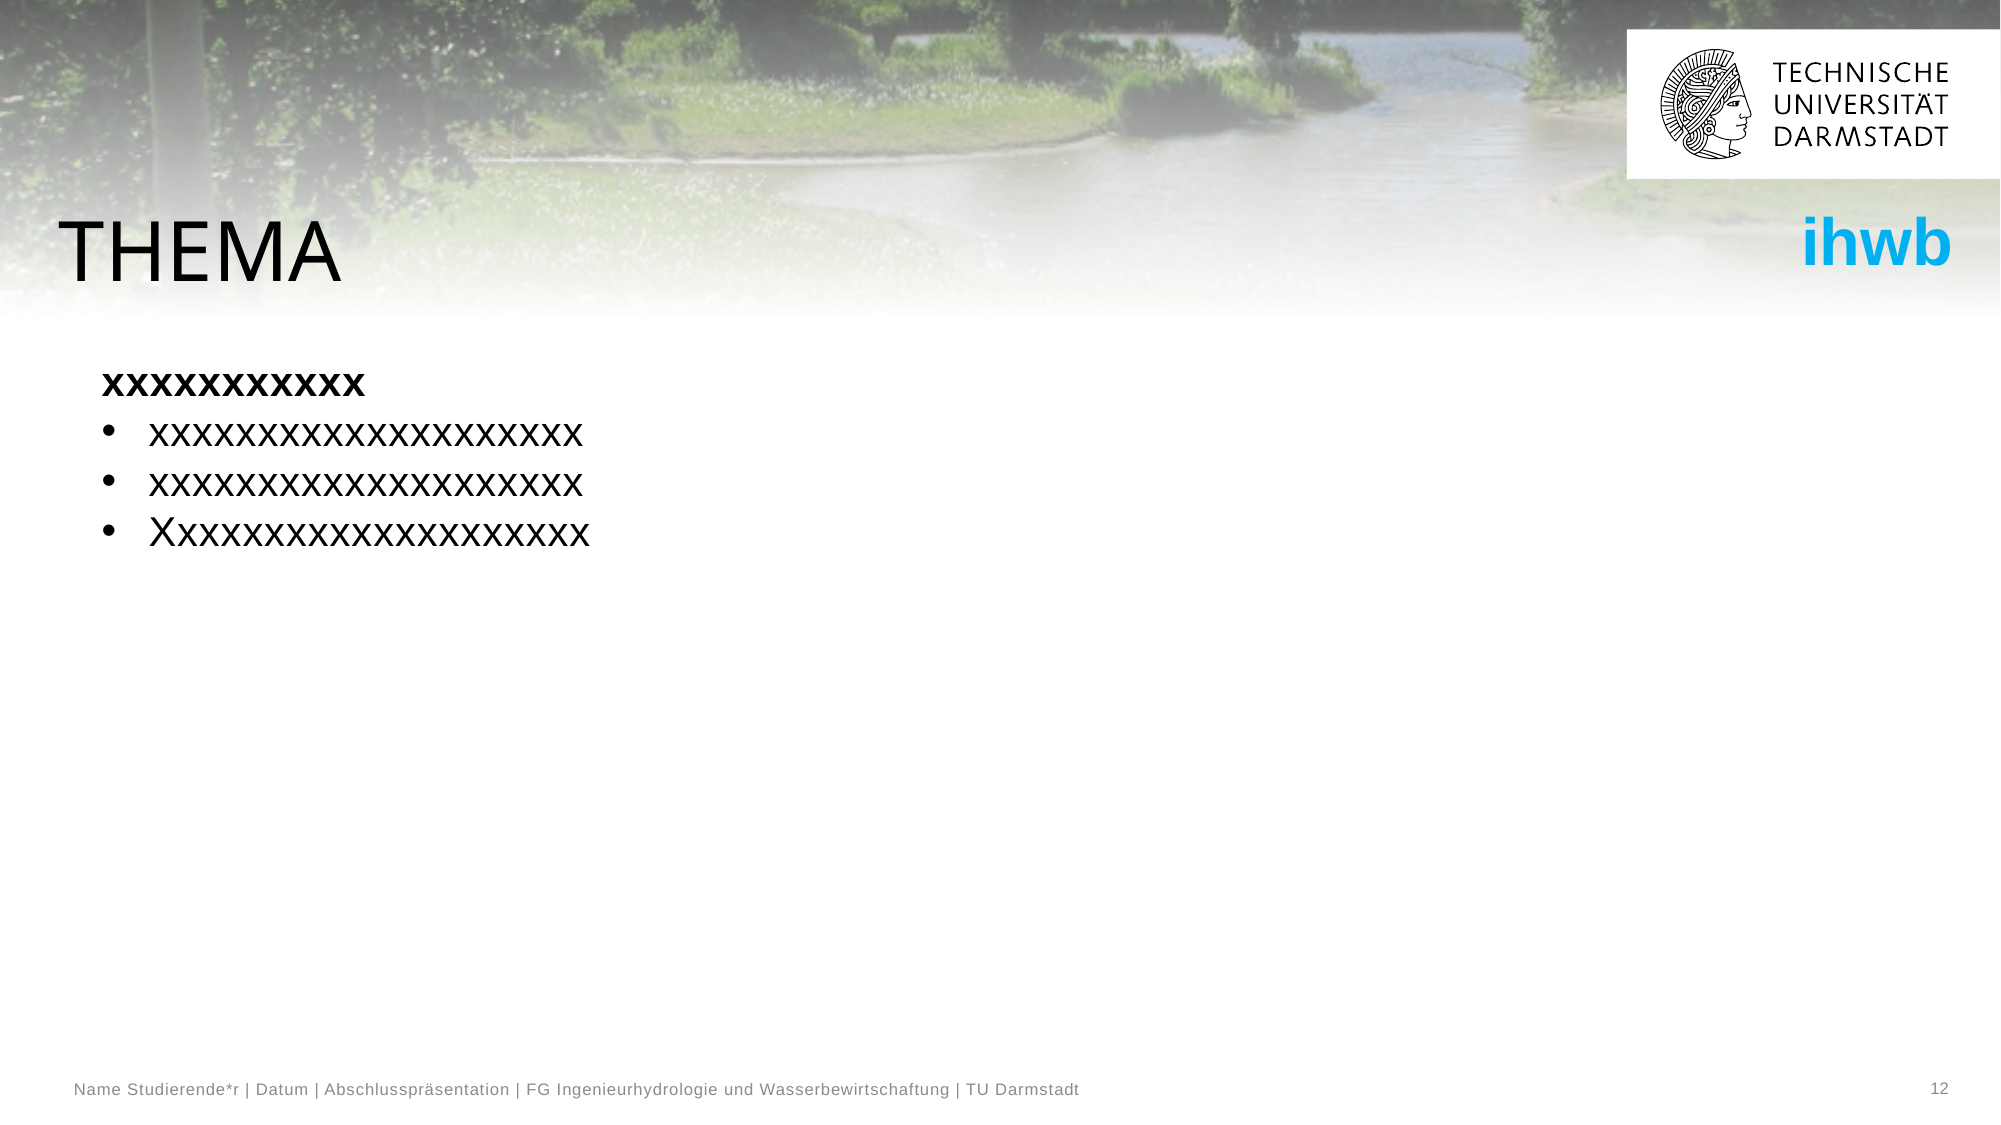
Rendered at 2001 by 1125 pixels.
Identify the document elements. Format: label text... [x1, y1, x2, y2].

title Thema [59, 120, 1532, 298]
slide_number 12 [1708, 1075, 1949, 1106]
text_box xxxxxxxxxxx xxxxxxxxxxxxxxxxxxxx xxxxxxxxxxxxxxxxxxxx Xxxxxxxxxxxxxxxxxxxx [59, 347, 2000, 1035]
picture [0, 0, 2001, 386]
